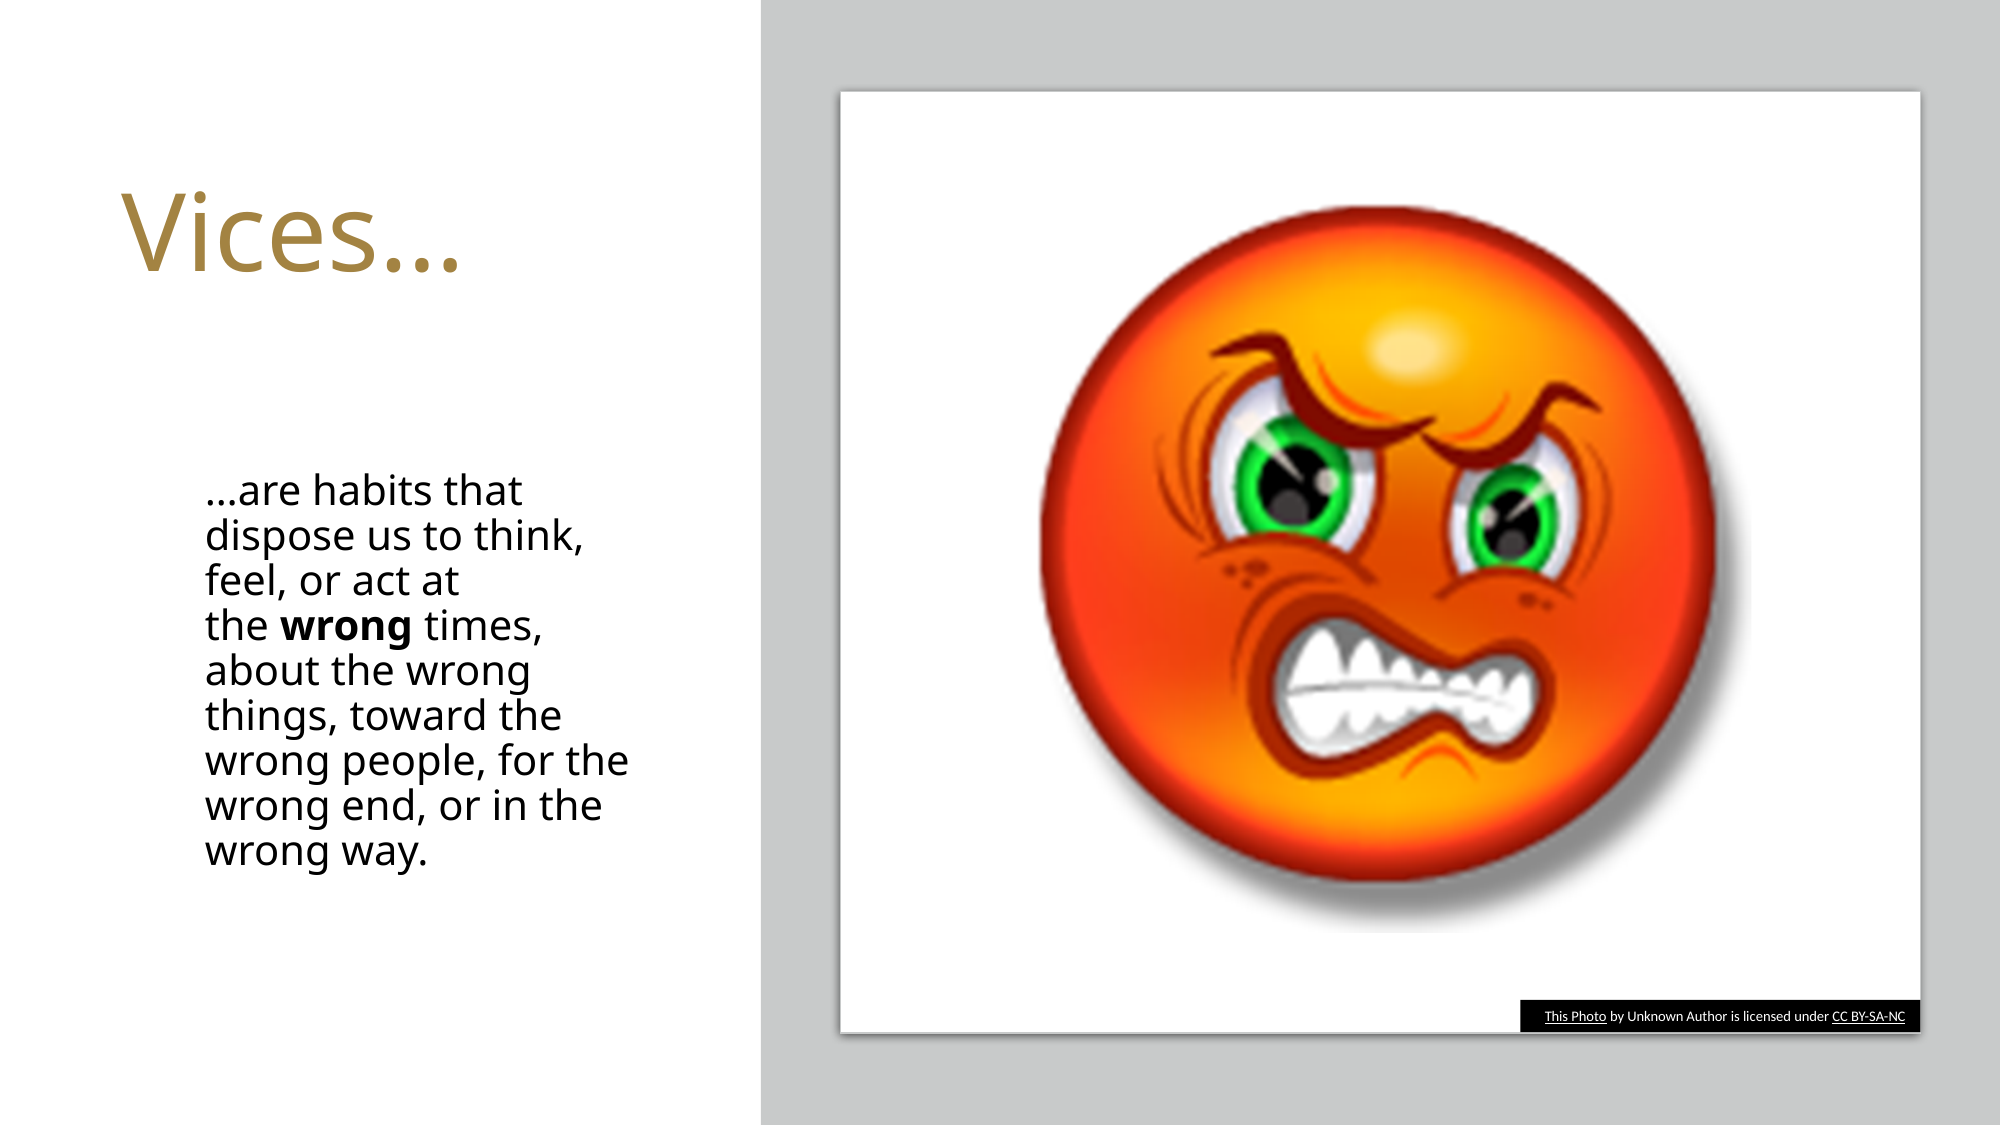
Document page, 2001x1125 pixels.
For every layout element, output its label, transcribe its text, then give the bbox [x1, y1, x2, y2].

title Vices… [106, 103, 682, 370]
text_box [760, 0, 2000, 1125]
list …are habits that dispose us to think, feel, or act at the wrong times, about the wrong things, toward the wrong people, for the wrong end, or in the wrong way. [106, 399, 682, 1021]
picture [886, 191, 1875, 933]
text_box [840, 91, 1921, 1033]
text_box This Photo by Unknown Author is licensed under CC BY-SA-NC [1520, 999, 1921, 1033]
